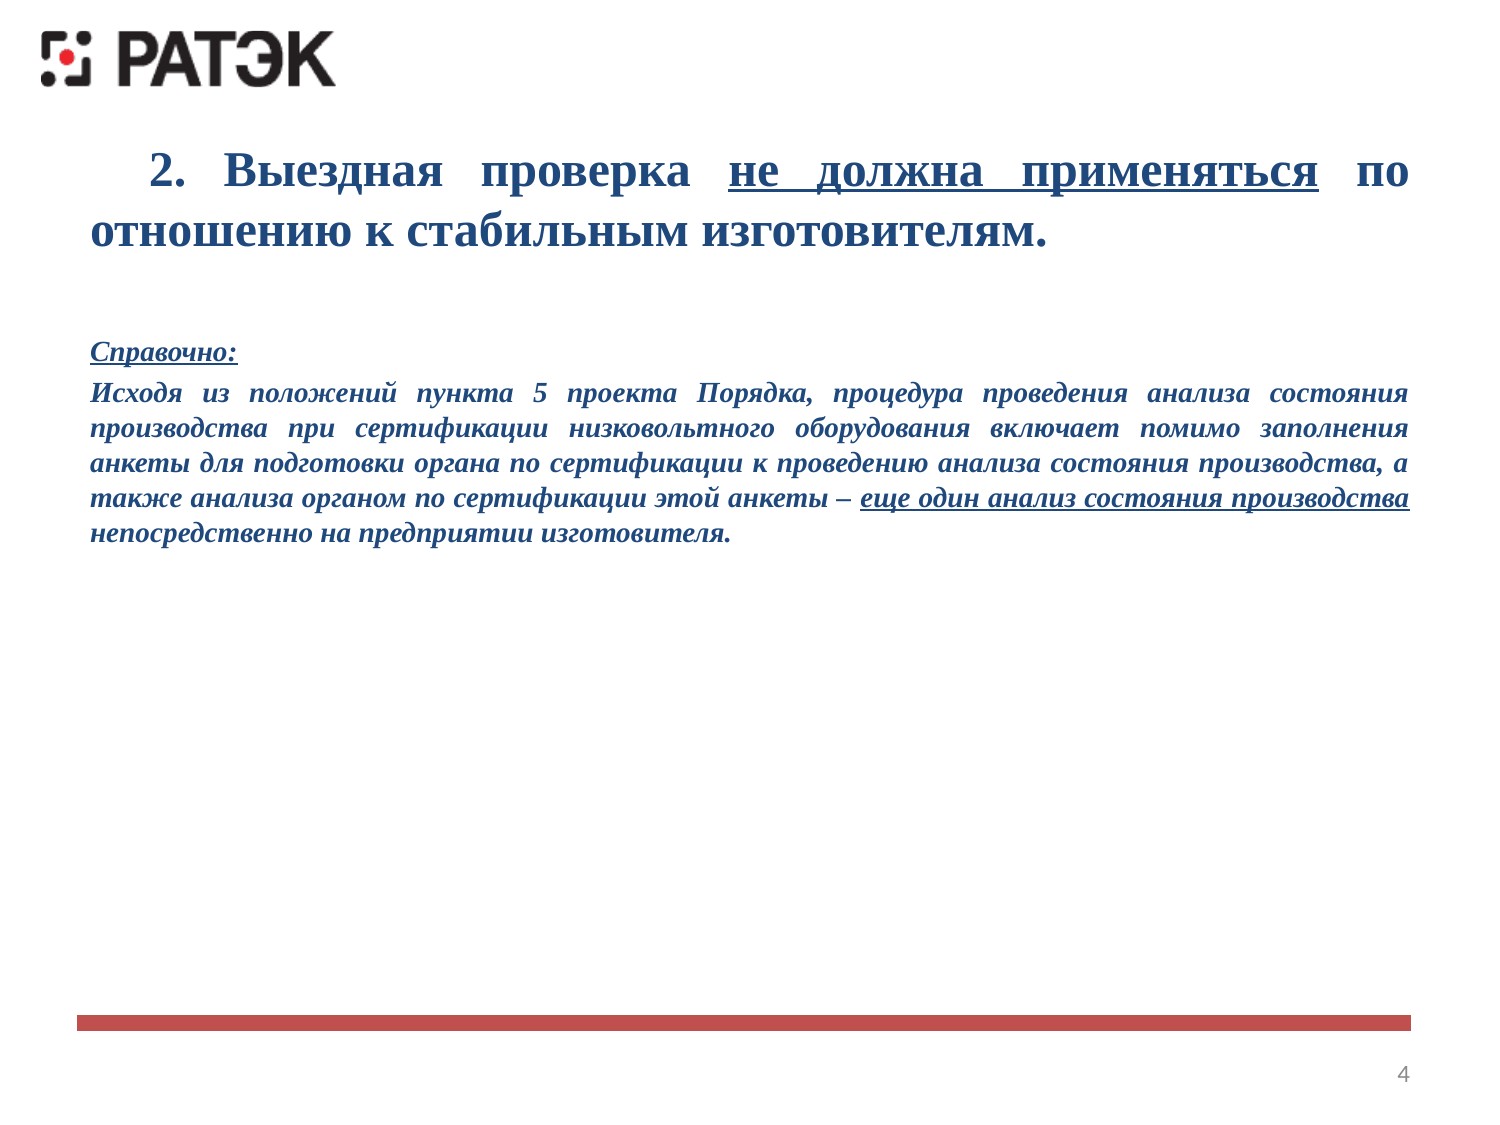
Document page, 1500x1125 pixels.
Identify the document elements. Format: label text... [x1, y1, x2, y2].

list 2. Выездная проверка не должна применяться по отношению к стабильным изготовителям. Справочно: Исходя из положений пункта 5 проекта Порядка, процедура проведения анализа состояния производства при сертификации низковольтного оборудования включает помимо заполнения анкеты для подготовки органа по сертификации к проведению анализа состояния производства, а также анализа органом по сертификации этой анкеты – еще один анализ состояния производства непосредственно на предприятии изготовителя. [75, 128, 1425, 872]
picture [41, 30, 339, 88]
slide_number 4 [1074, 1042, 1425, 1103]
